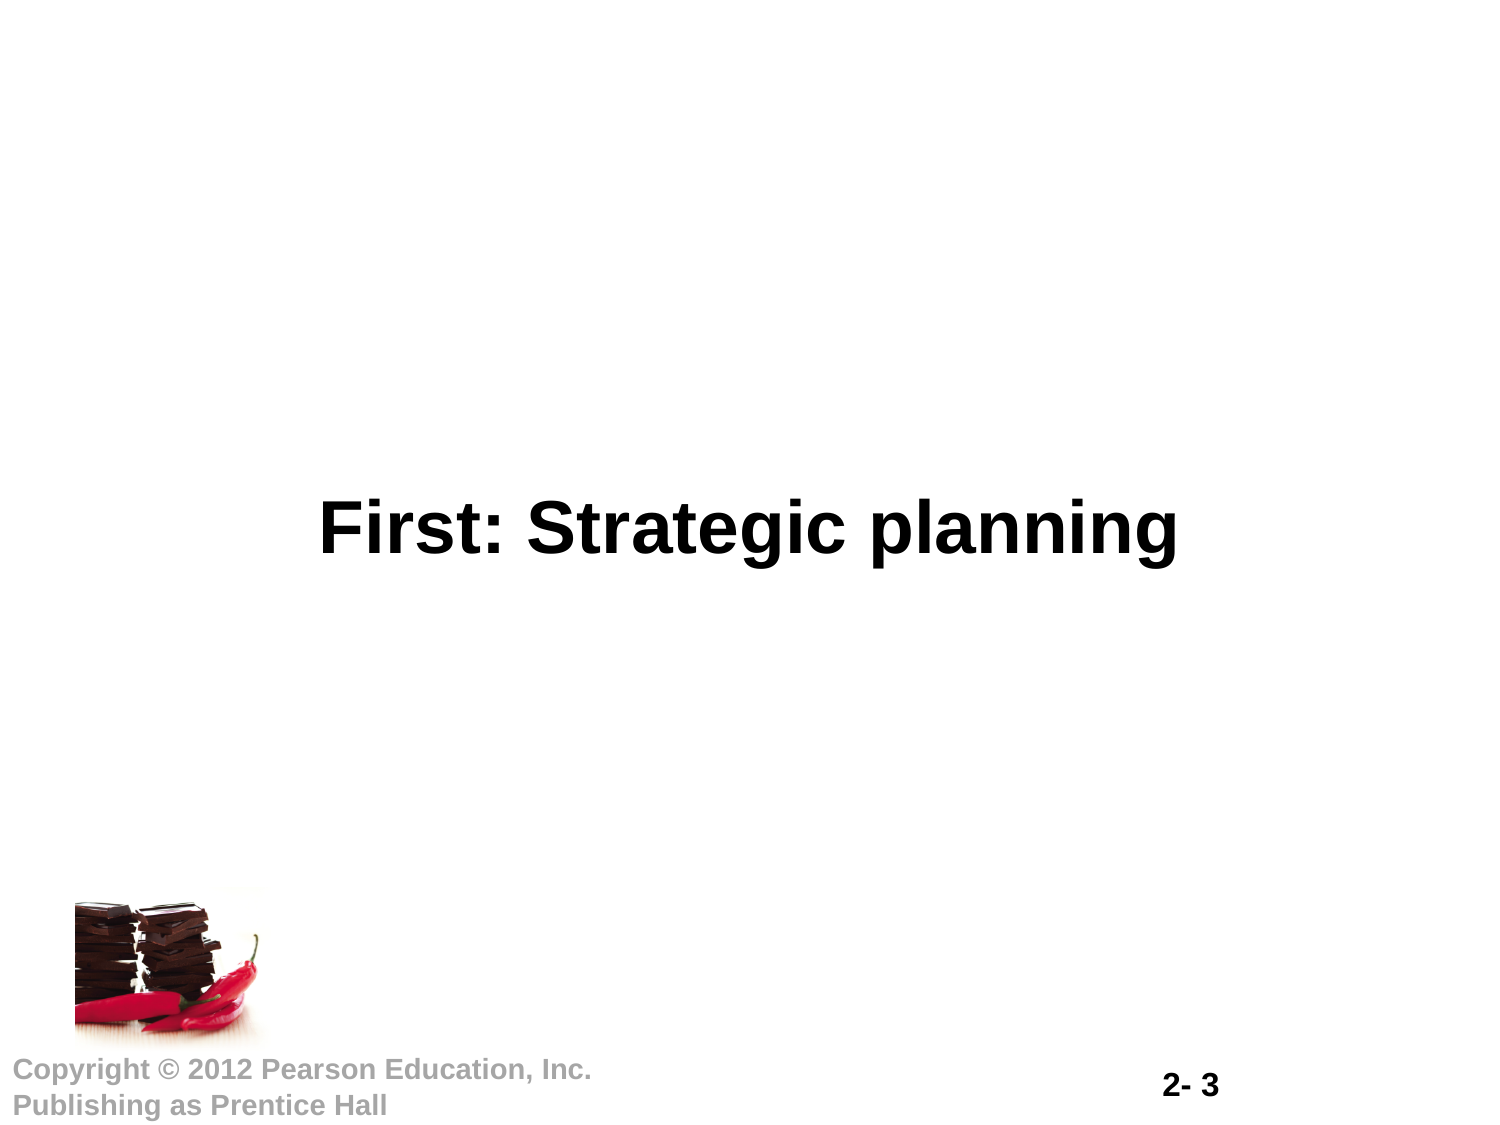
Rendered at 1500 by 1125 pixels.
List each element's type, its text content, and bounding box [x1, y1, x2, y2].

title First: Strategic planning [112, 399, 1388, 588]
picture [75, 887, 275, 1054]
